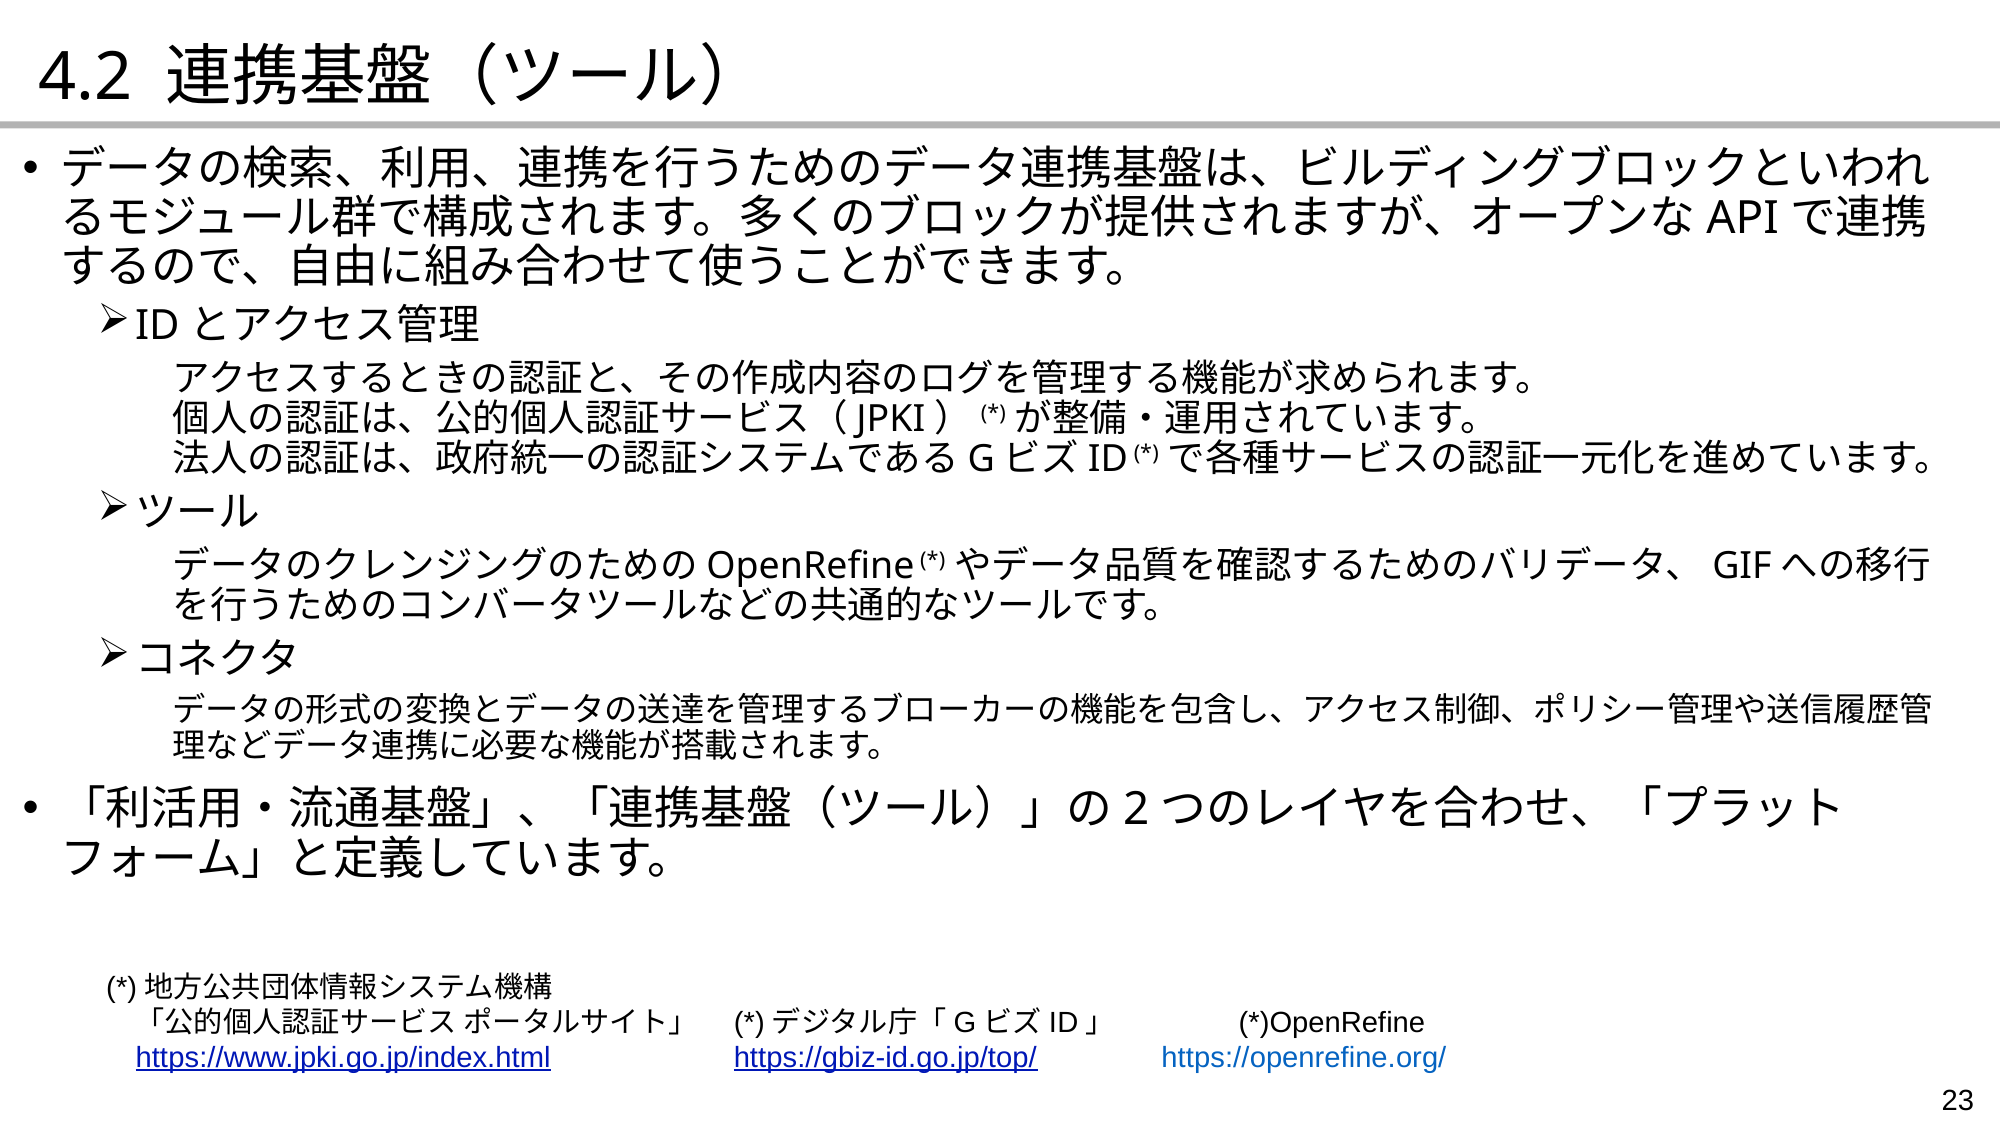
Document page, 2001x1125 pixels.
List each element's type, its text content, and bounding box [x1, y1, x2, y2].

slide_number 23 [1881, 1073, 1989, 1124]
text_box データの検索、利用、連携を行うためのデータ連携基盤は、ビルディングブロックといわれるモジュール群で構成されます。多くのブロックが提供されますが、オープンなAPIで連携するので、自由に組み合わせて使うことができます。 IDとアクセス管理 アクセスするときの認証と、その作成内容のログを管理する機能が求められます。 個人の認証は、公的個人認証サービス（JPKI）(*)が整備・運用されています。 法人の認証は、政府統一の認証システムであるGビズID (*)で各種サービスの認証一元化を進めています。 ツール データのクレンジングのためのOpenRefine (*)やデータ品質を確認するためのバリデータ、GIFへの移行を行うためのコンバータツールなどの共通的なツールです。 コネクタ データの形式の変換とデータの送達を管理するブローカーの機能を包含し、アクセス制御、ポリシー管理や送信履歴管理などデータ連携に必要な機能が搭載されます。 「利活用・流通基盤」、「連携基盤（ツール）」の2つのレイヤを合わせ、「プラットフォーム」と定義しています。 [7, 137, 1957, 972]
text_box 4.2 連携基盤（ツール） [23, 34, 1910, 121]
text_box (*)地方公共団体情報システム機構 「公的個人認証サービス ポータルサイト」 (*)デジタル庁「GビズID」 (*)OpenRefine https://www.jpki.go.jp/index.html https://gbiz-id.go.jp/top/ https://openrefine.org/ [91, 961, 1863, 1088]
